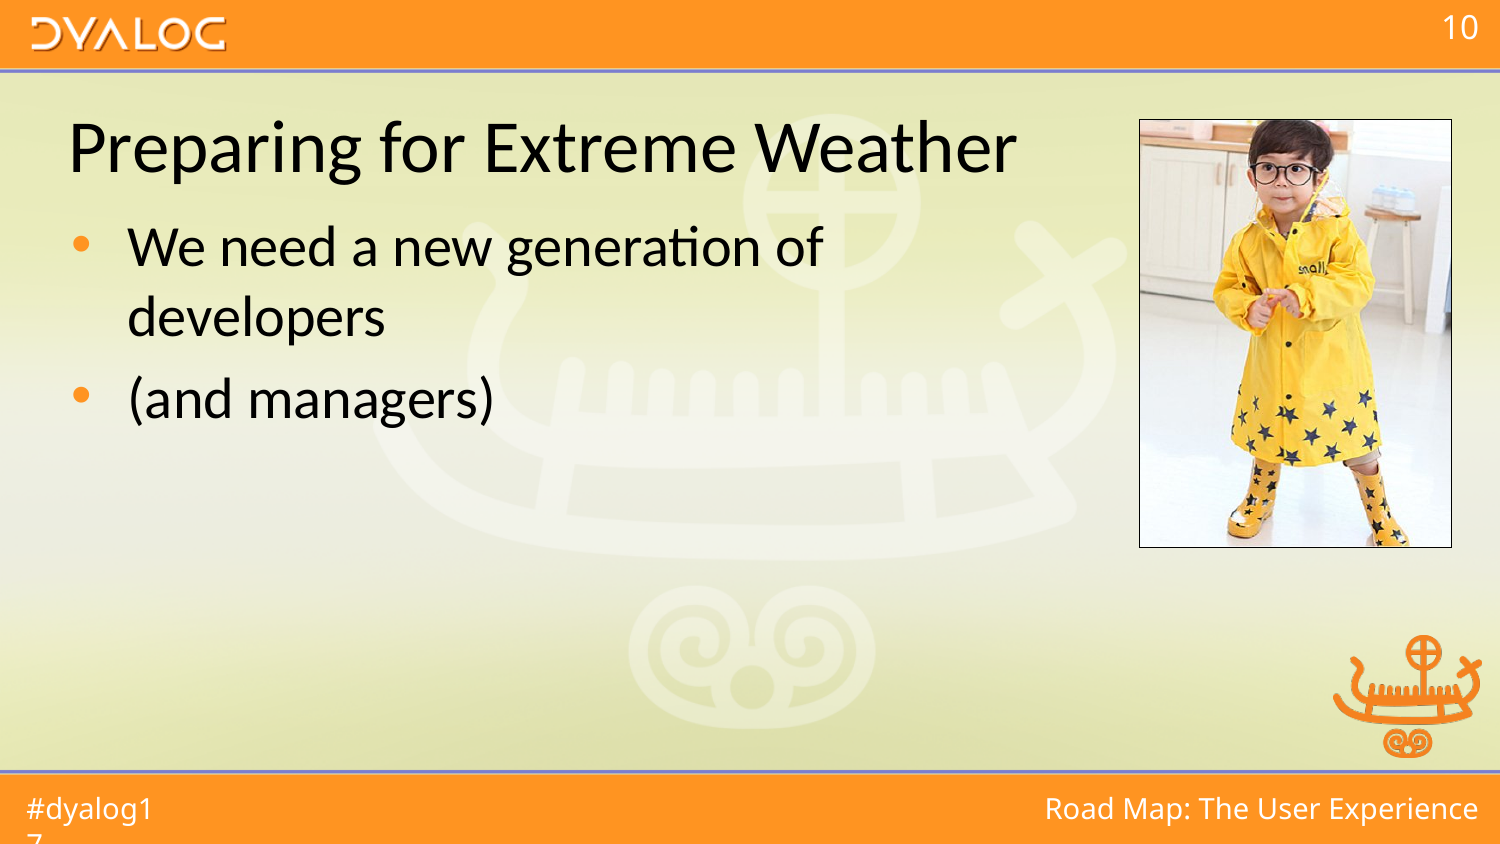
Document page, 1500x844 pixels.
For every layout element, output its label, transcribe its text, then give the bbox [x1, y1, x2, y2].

picture [0, 0, 1500, 844]
list We need a new generation of developers (and managers) [56, 200, 1069, 758]
title Preparing for Extreme Weather [53, 94, 1425, 192]
